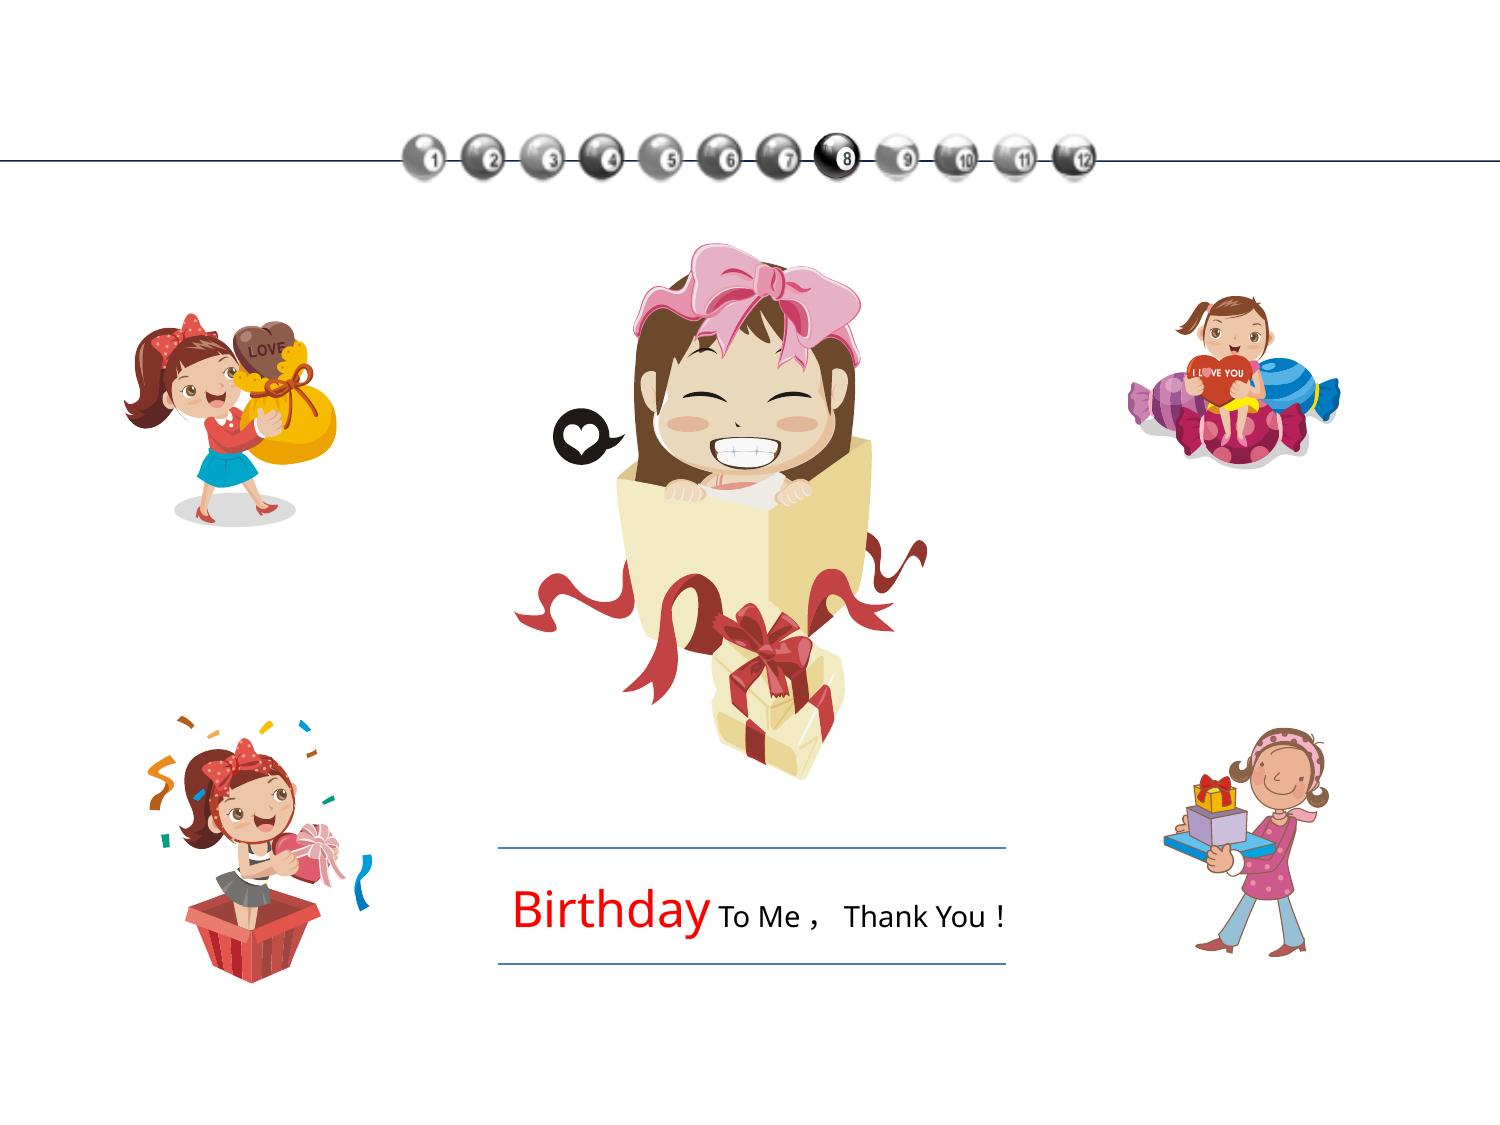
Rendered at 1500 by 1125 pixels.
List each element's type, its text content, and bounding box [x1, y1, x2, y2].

text_box Birthday To Me，Thank You！ [496, 869, 1038, 945]
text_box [147, 715, 373, 984]
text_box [123, 313, 337, 528]
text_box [513, 243, 928, 781]
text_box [1163, 727, 1330, 958]
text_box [1127, 295, 1341, 470]
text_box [0, 129, 803, 189]
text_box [869, 129, 1500, 189]
picture [806, 127, 867, 187]
